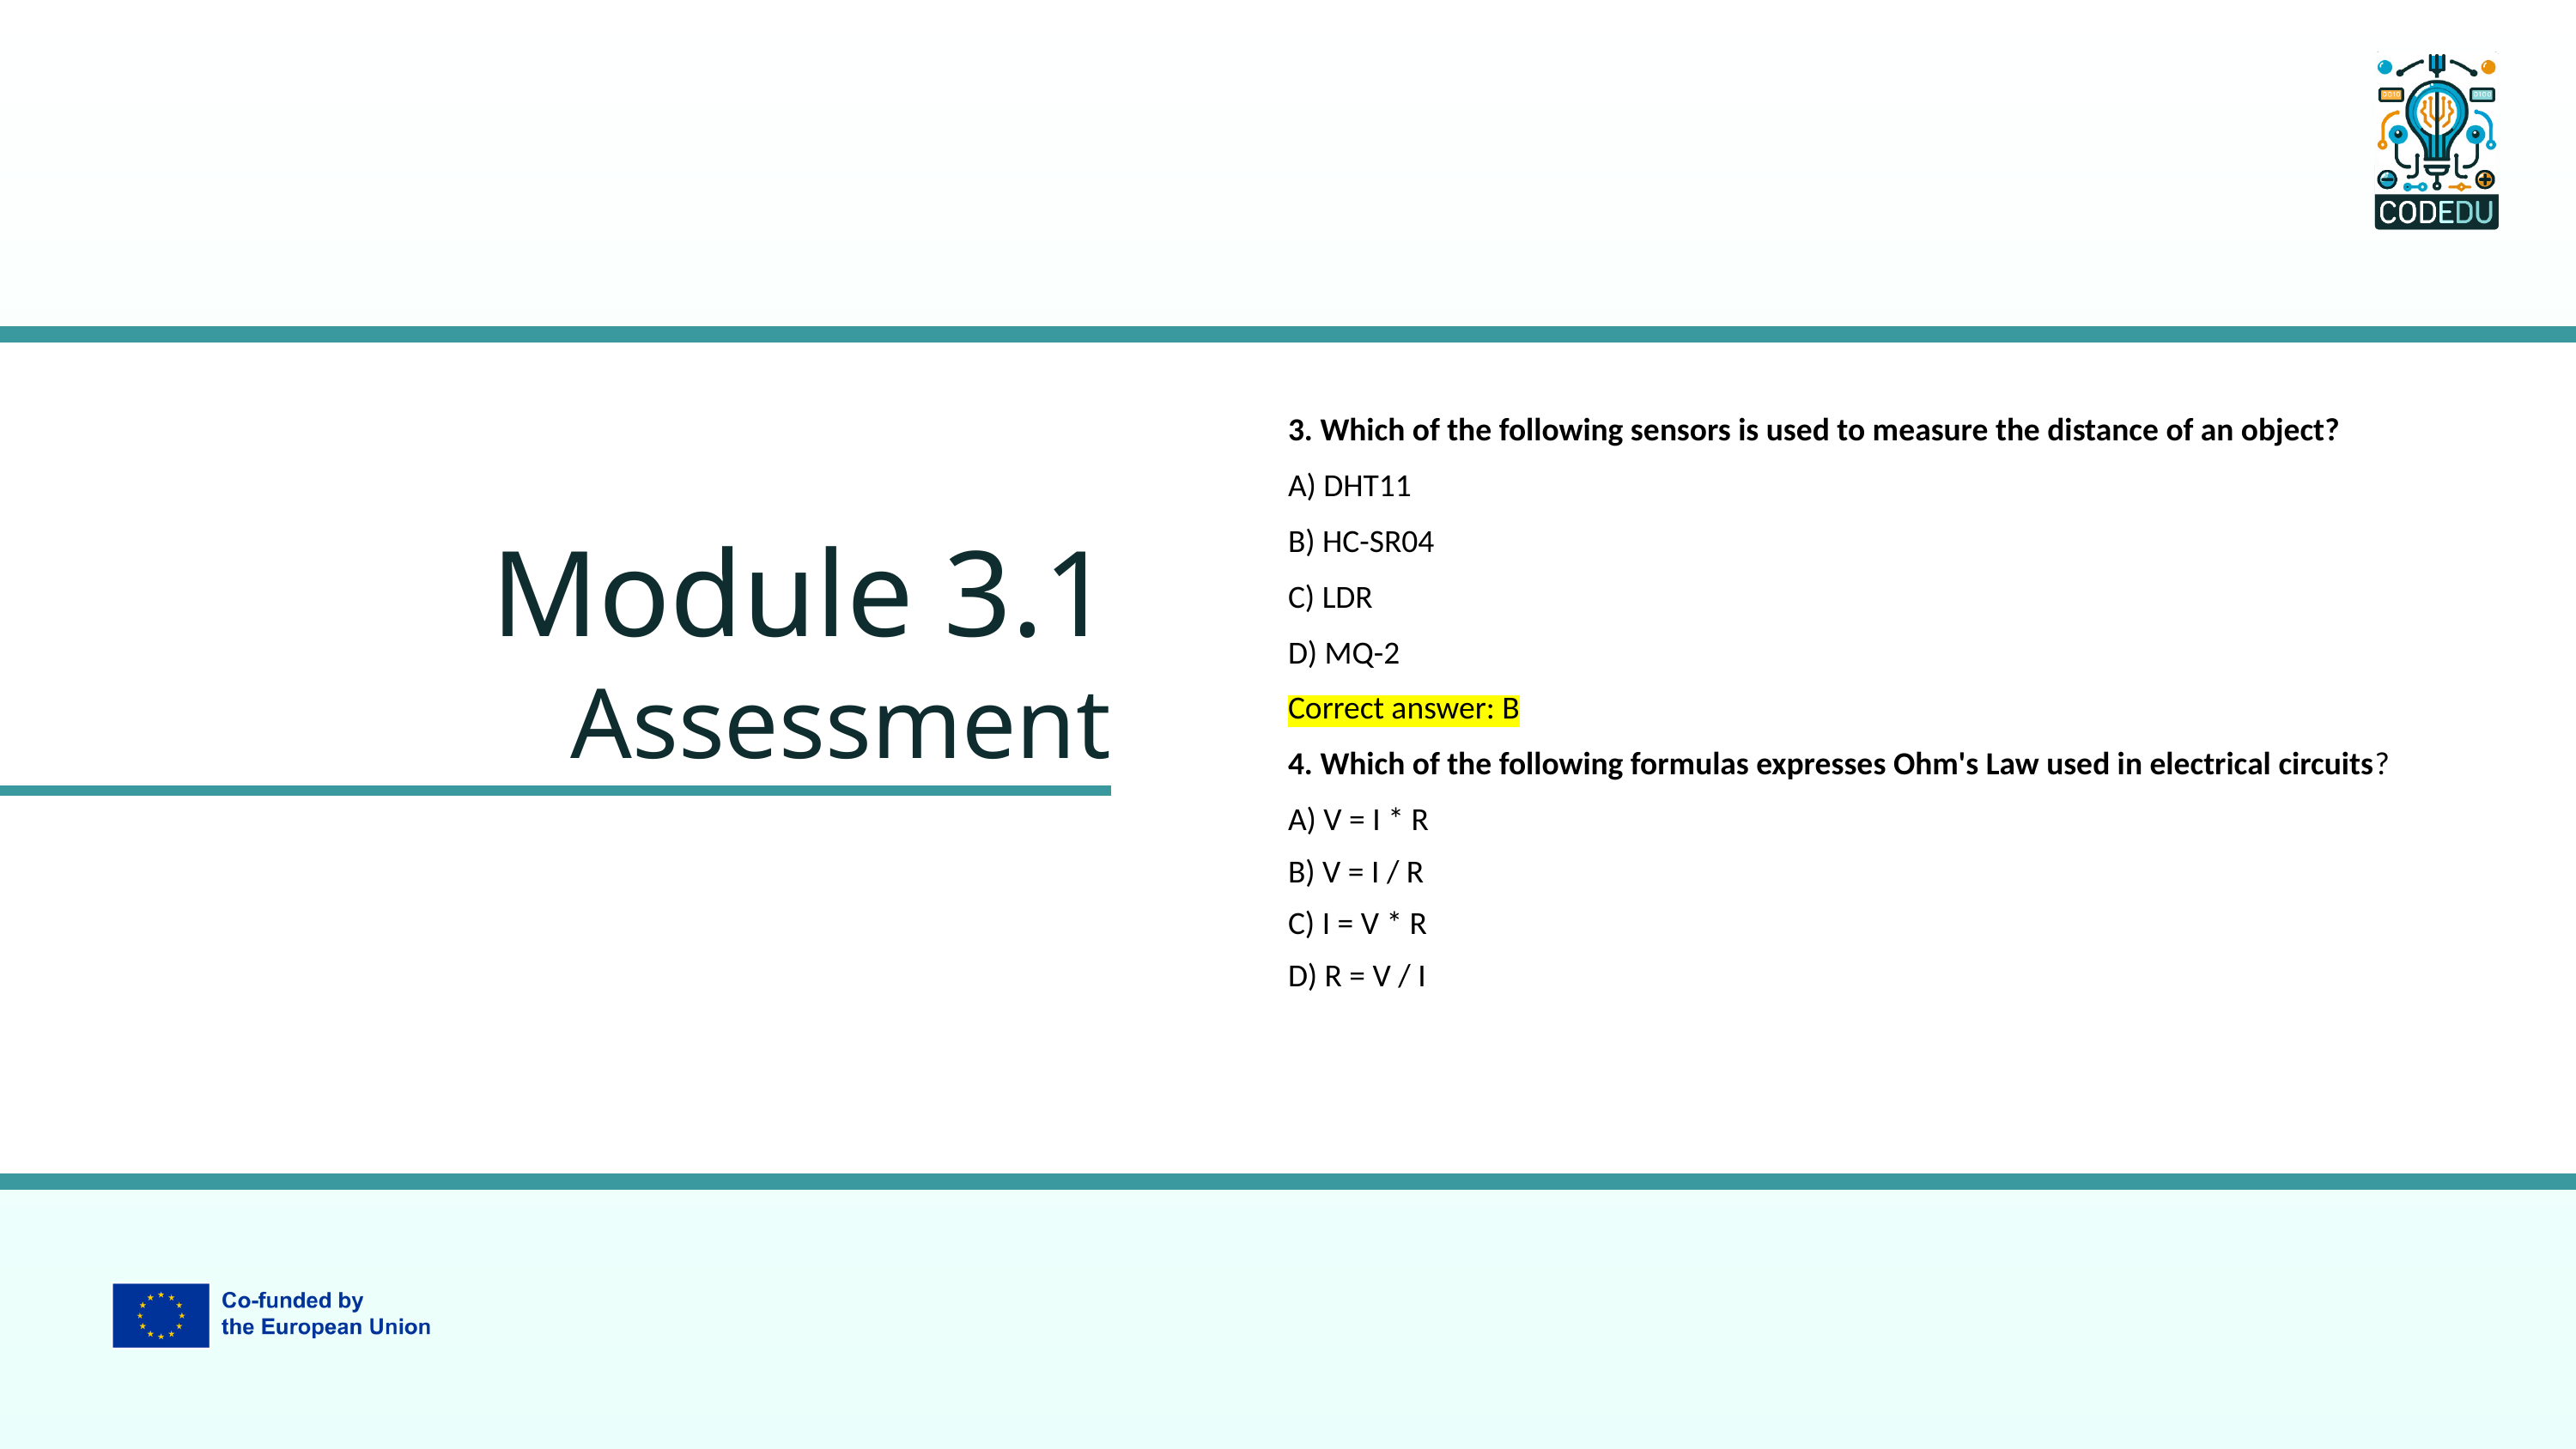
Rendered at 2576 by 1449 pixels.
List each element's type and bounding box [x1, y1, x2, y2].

text_box [107, 1278, 443, 1353]
picture [2264, 0, 2576, 333]
text_box [0, 333, 2576, 1182]
